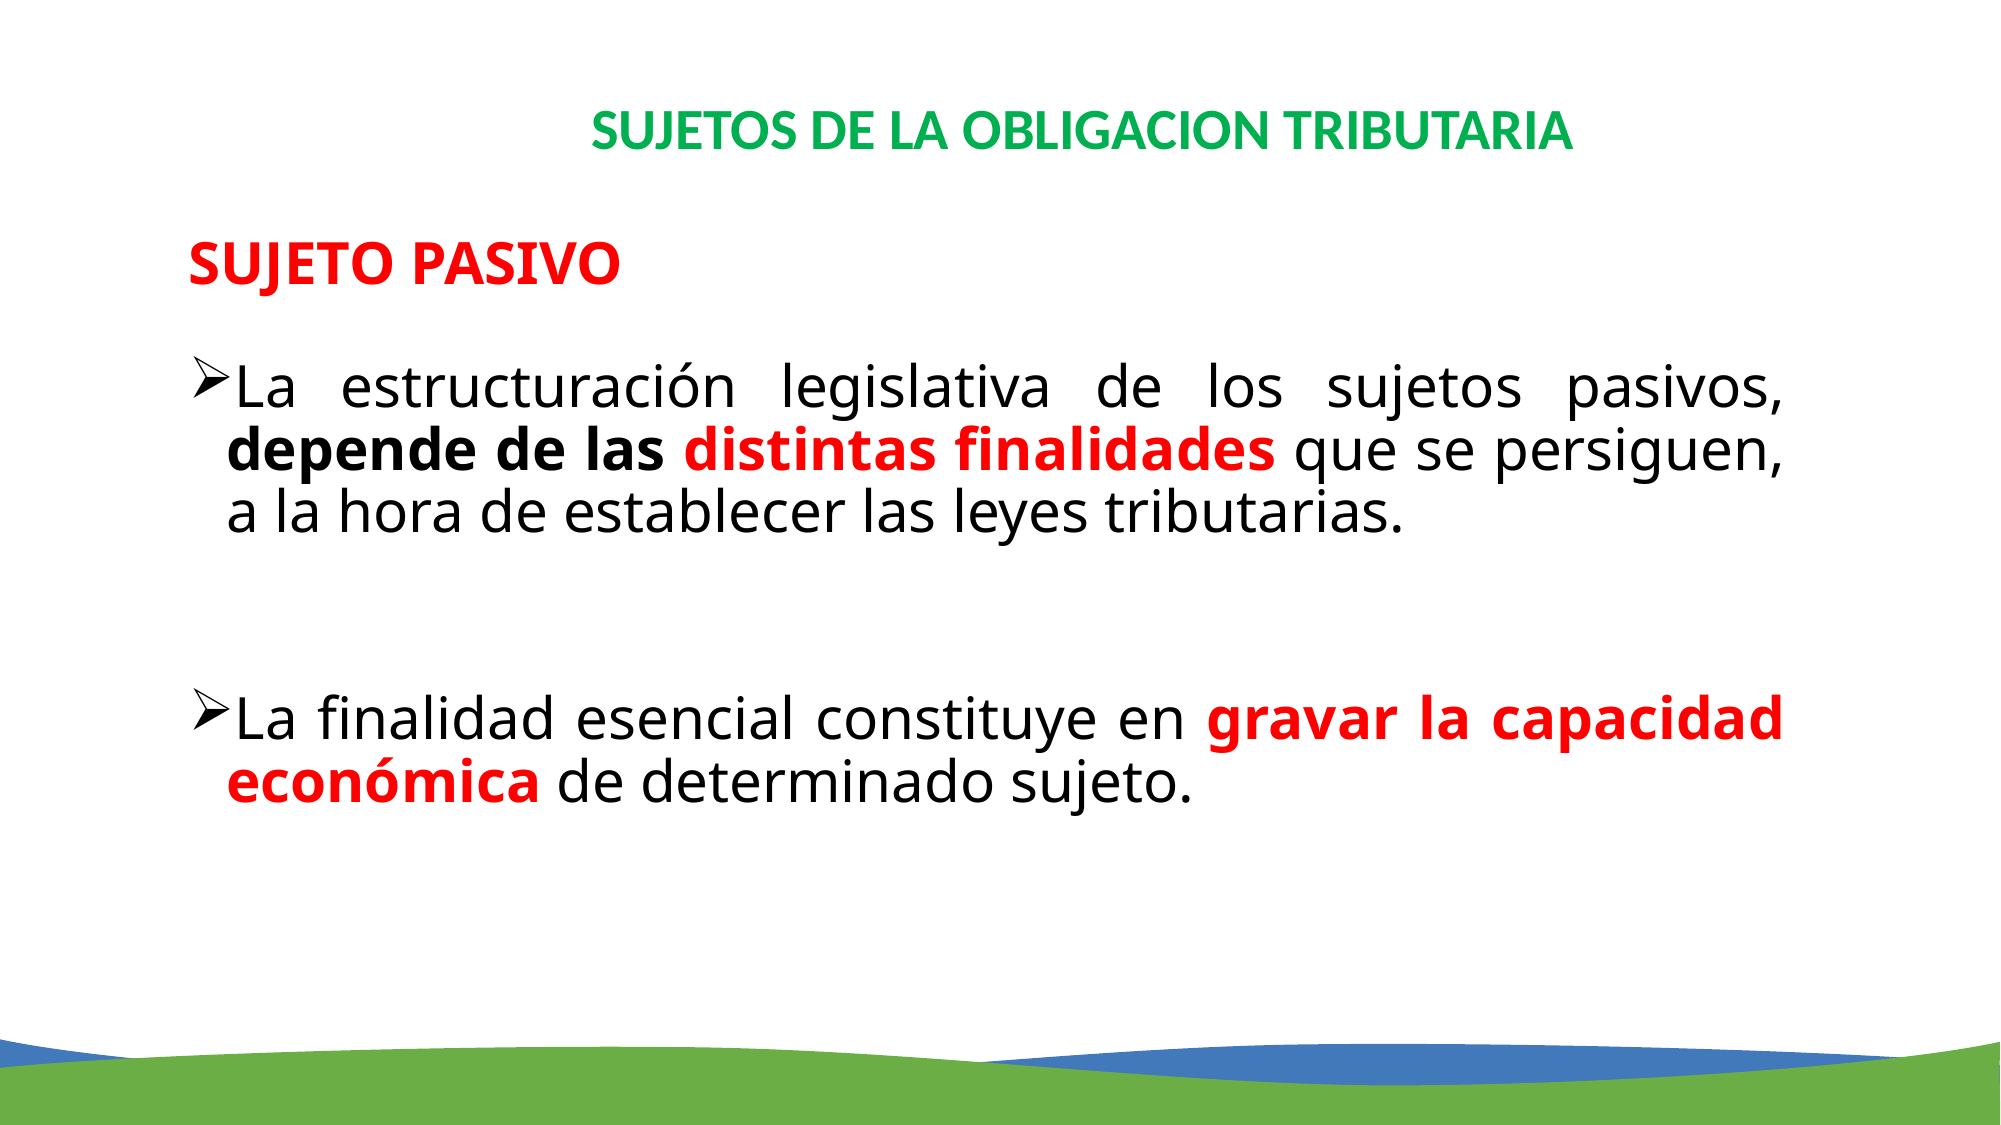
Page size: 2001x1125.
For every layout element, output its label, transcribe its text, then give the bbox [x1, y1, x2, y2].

text_box SUJETO PASIVO La estructuración legislativa de los sujetos pasivos, depende de las distintas finalidades que se persiguen, a la hora de establecer las leyes tributarias. La finalidad esencial constituye en gravar la capacidad económica de determinado sujeto. [173, 226, 1800, 986]
text_box SUJETOS DE LA OBLIGACION TRIBUTARIA [576, 83, 1591, 169]
